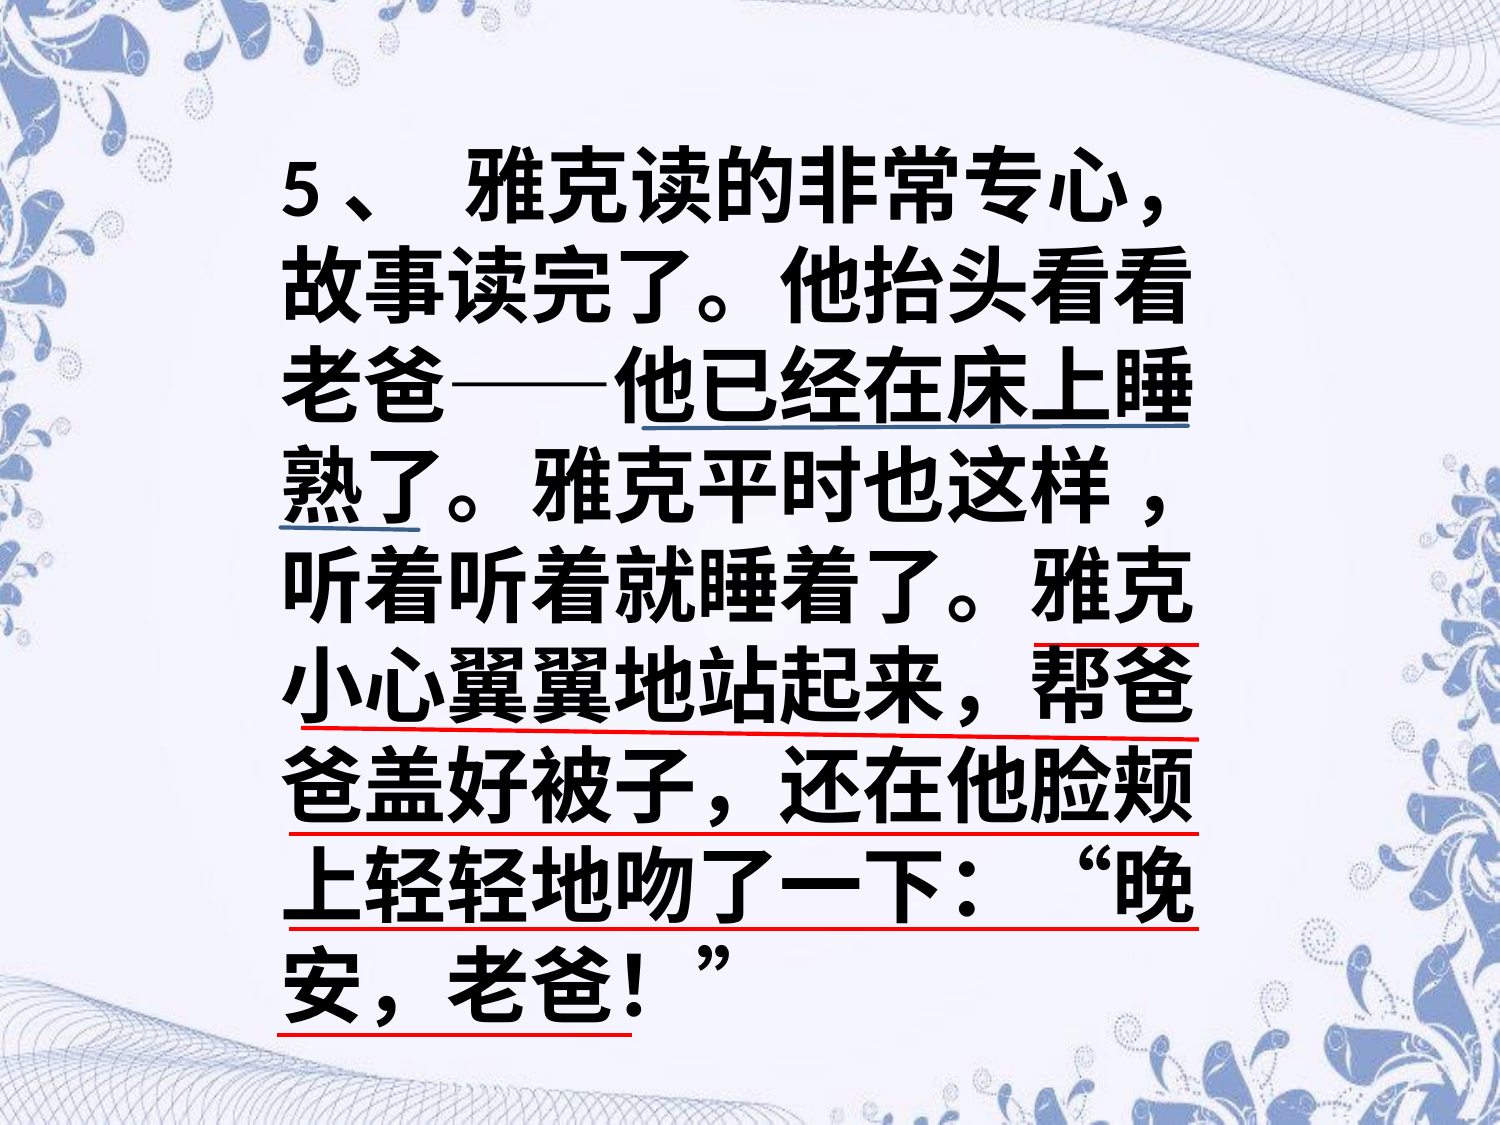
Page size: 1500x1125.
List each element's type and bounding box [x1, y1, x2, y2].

picture [0, 0, 1500, 1125]
text_box [280, 425, 1189, 530]
text_box [300, 727, 1200, 740]
